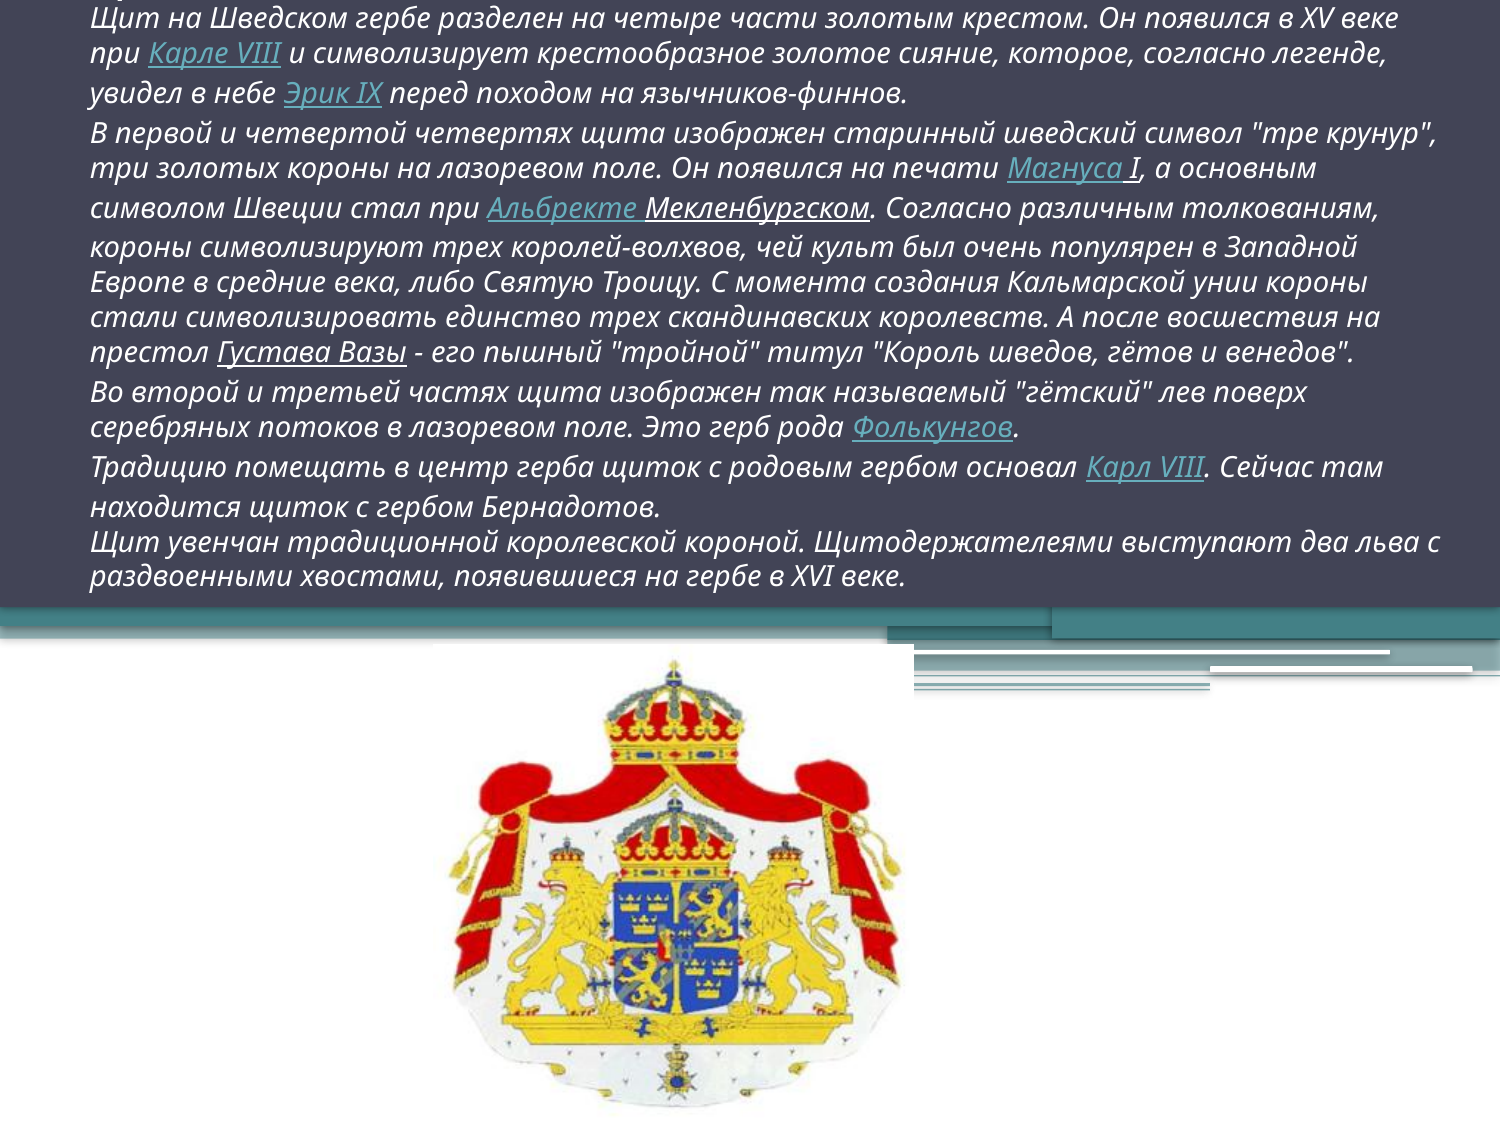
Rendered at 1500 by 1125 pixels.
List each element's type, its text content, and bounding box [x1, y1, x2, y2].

picture [433, 644, 915, 1125]
title Герб Швеции Щит на Шведском гербе разделен на четыре части золотым крестом. Он появился в XV веке при Карле VIII и символизирует крестообразное золотое сияние, которое, согласно легенде, увидел в небе Эрик IX перед походом на язычников-финнов. В первой и четвертой четвертях щита изображен старинный шведский символ "тре крунур", три золотых короны на лазоревом поле. Он появился на печати Магнуса I, а основным символом Швеции стал при Альбректе Мекленбургском. Согласно различным толкованиям, короны символизируют трех королей-волхвов, чей культ был очень популярен в Западной Европе в средние века, либо Святую Троицу. С момента создания Кальмарской унии короны стали символизировать единство трех скандинавских королевств. А после восшествия на престол Густава Вазы - его пышный "тройной" титул "Король шведов, гётов и венедов". Во второй и третьей частях щита изображен так называемый "гётский" лев поверх серебряных потоков в лазоревом поле. Это герб рода Фолькунгов. Традицию помещать в центр герба щиток с родовым гербом основал Карл VIII. Сейчас там находится щиток с гербом Бернадотов. Щит увенчан традиционной королевской короной. Щитодержателеями выступают два льва с раздвоенными хвостами, появившиеся на гербе в XVI веке. [75, 0, 1463, 636]
